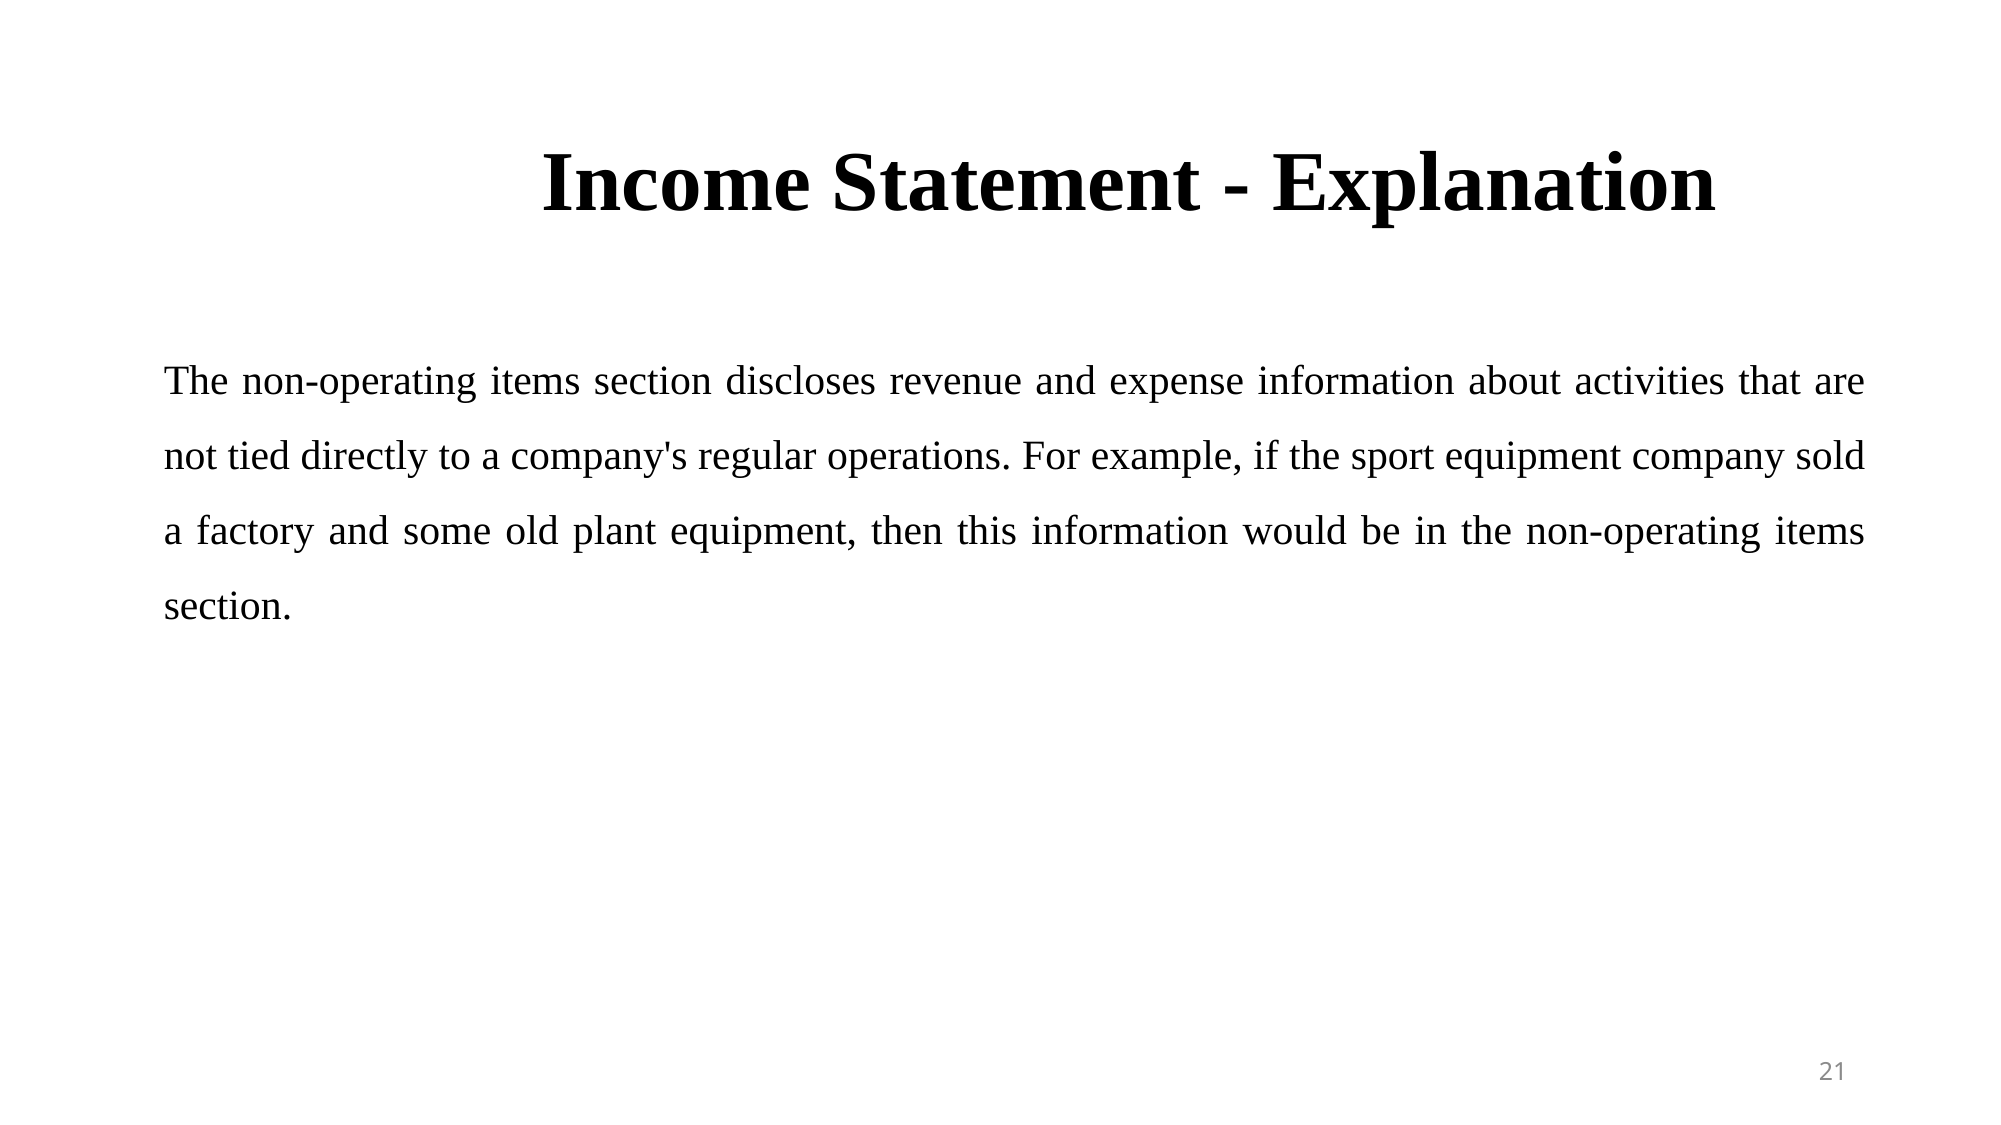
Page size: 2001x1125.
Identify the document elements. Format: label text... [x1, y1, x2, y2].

title Income Statement - Explanation [525, 88, 1770, 277]
list The non-operating items section discloses revenue and expense information about activities that are not tied directly to a company's regular operations. For example, if the sport equipment company sold a factory and some old plant equipment, then this information would be in the non-operating items section. [148, 320, 1883, 963]
slide_number 21 [1412, 1042, 1863, 1103]
